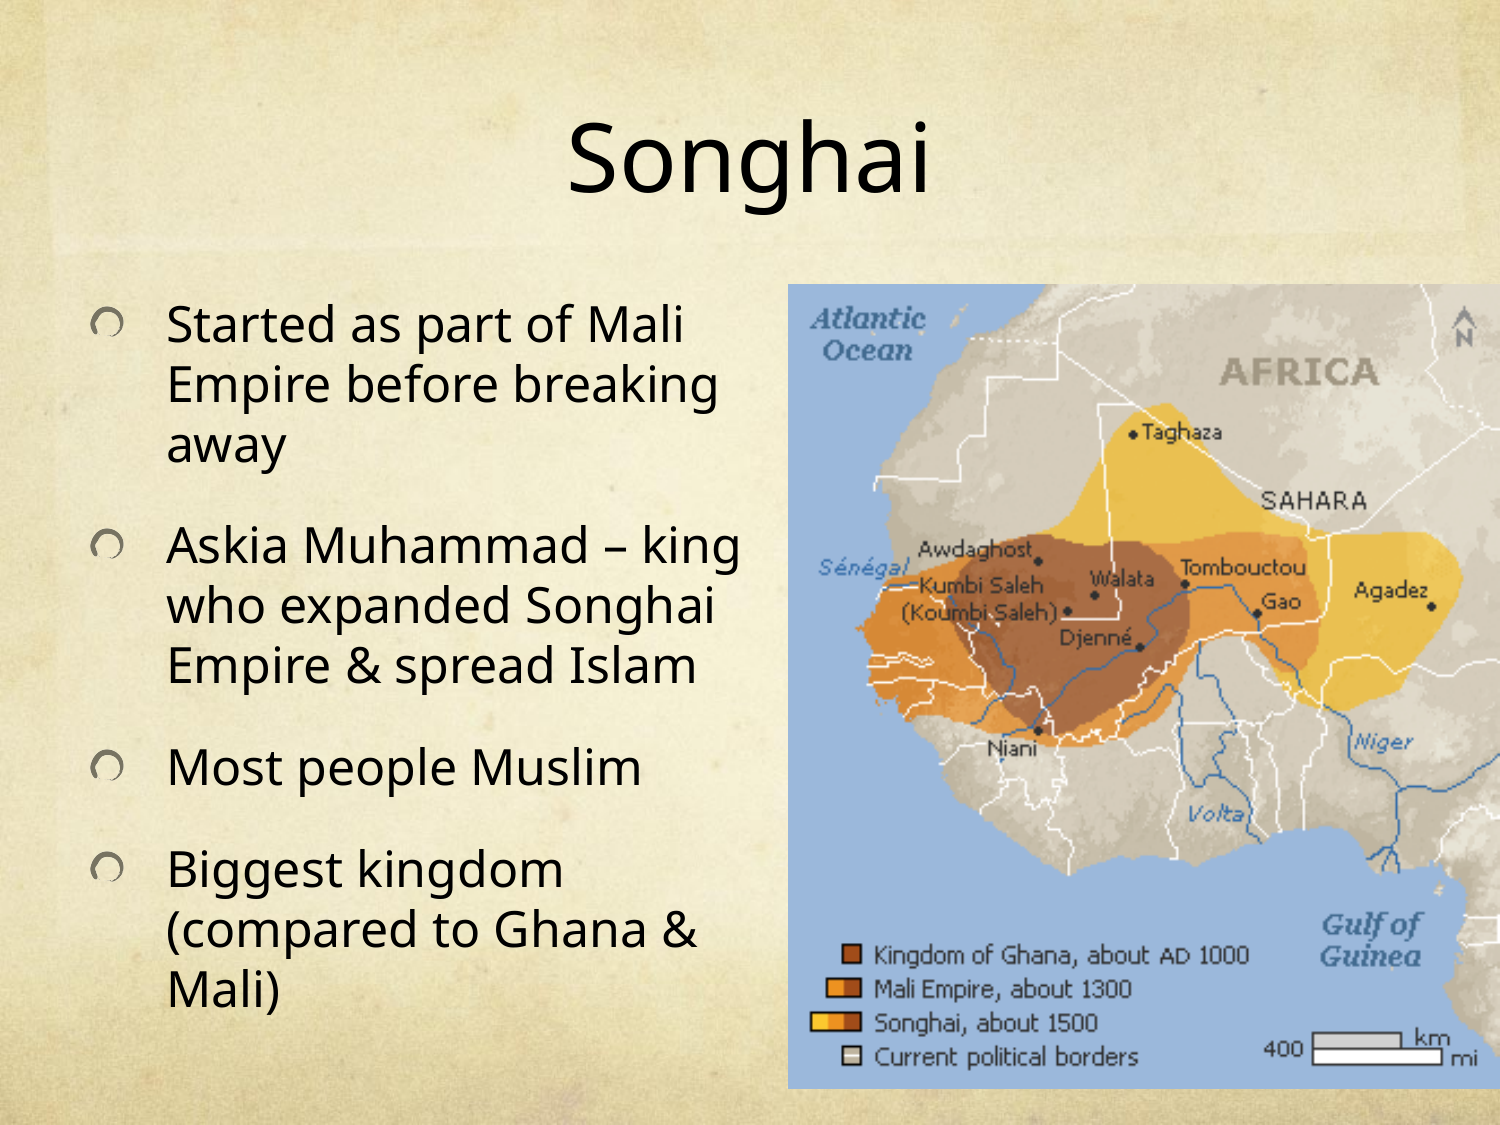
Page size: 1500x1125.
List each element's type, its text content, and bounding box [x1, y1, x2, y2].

list Started as part of Mali Empire before breaking away Askia Muhammad – king who expanded Songhai Empire & spread Islam Most people Muslim Biggest kingdom (compared to Ghana & Mali) [75, 284, 780, 950]
title Songhai [150, 82, 1350, 225]
picture [0, 0, 1500, 1125]
